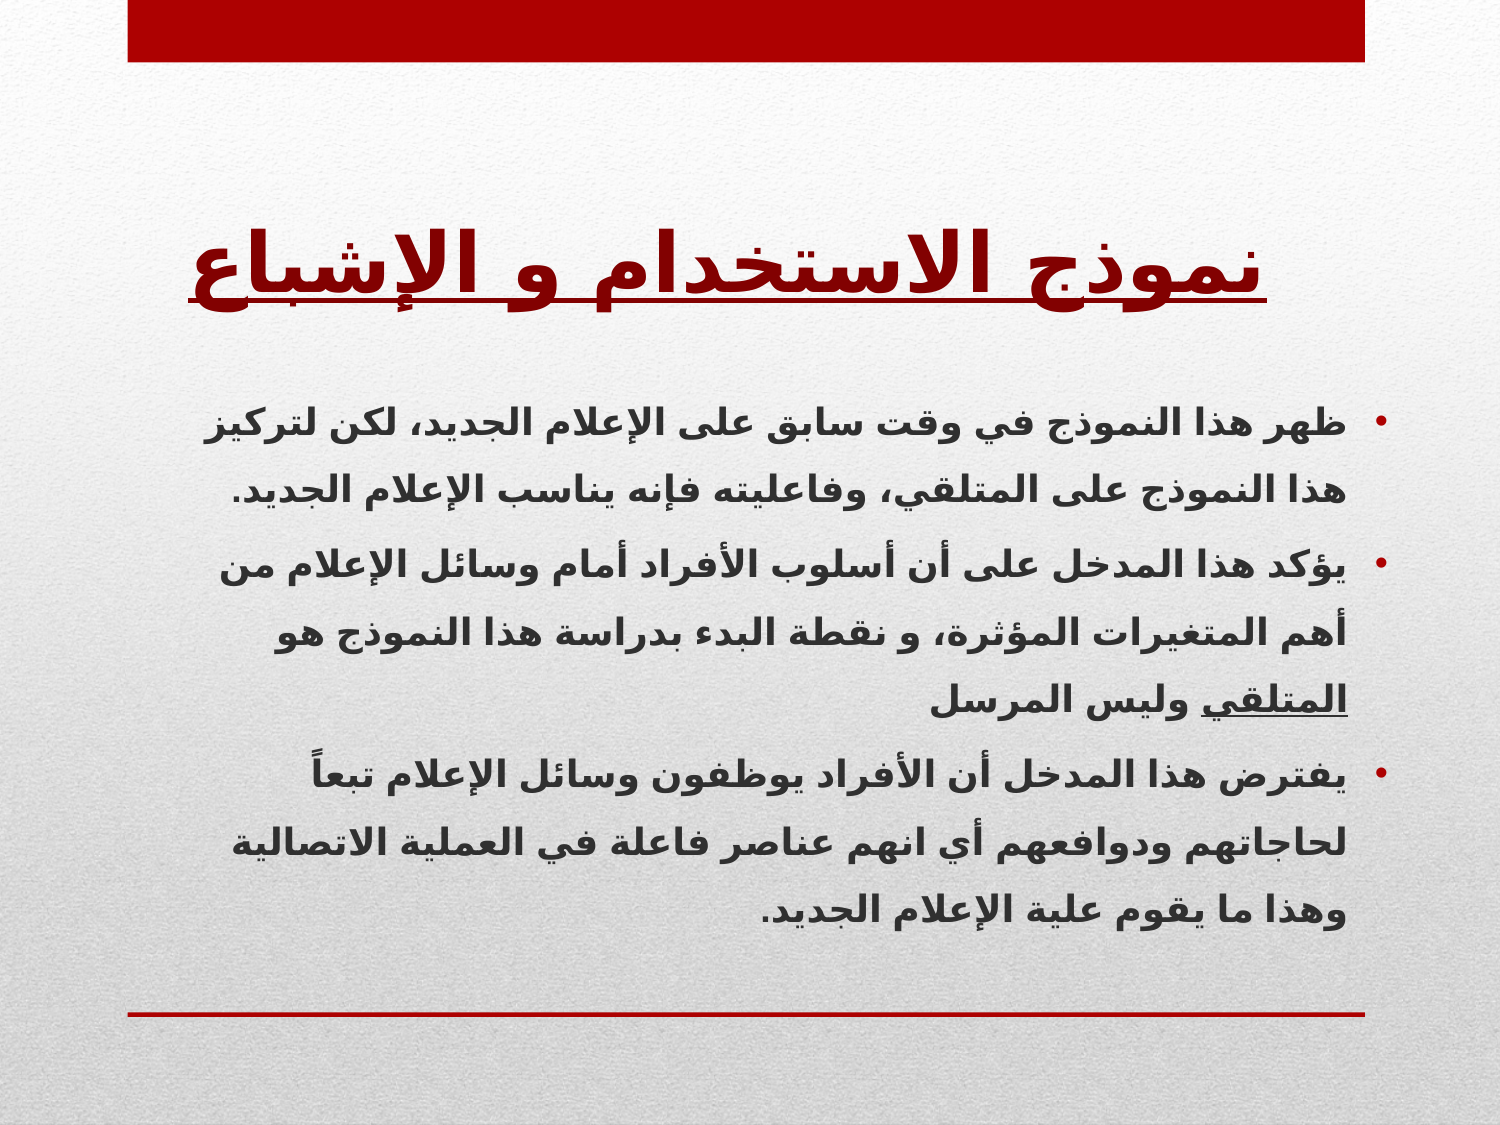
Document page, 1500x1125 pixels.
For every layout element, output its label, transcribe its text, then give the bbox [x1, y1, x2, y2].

list ظهر هذا النموذج في وقت سابق على الإعلام الجديد، لكن لتركيز هذا النموذج على المتلقي، وفاعليته فإنه يناسب الإعلام الجديد. يؤكد هذا المدخل على أن أسلوب الأفراد أمام وسائل الإعلام من أهم المتغيرات المؤثرة، و نقطة البدء بدراسة هذا النموذج هو المتلقي وليس المرسل يفترض هذا المدخل أن الأفراد يوظفون وسائل الإعلام تبعاً لحاجاتهم ودوافعهم أي انهم عناصر فاعلة في العملية الاتصالية وهذا ما يقوم علية الإعلام الجديد. [147, 361, 1400, 944]
title نموذج الاستخدام و الإشباع [171, 54, 1284, 318]
